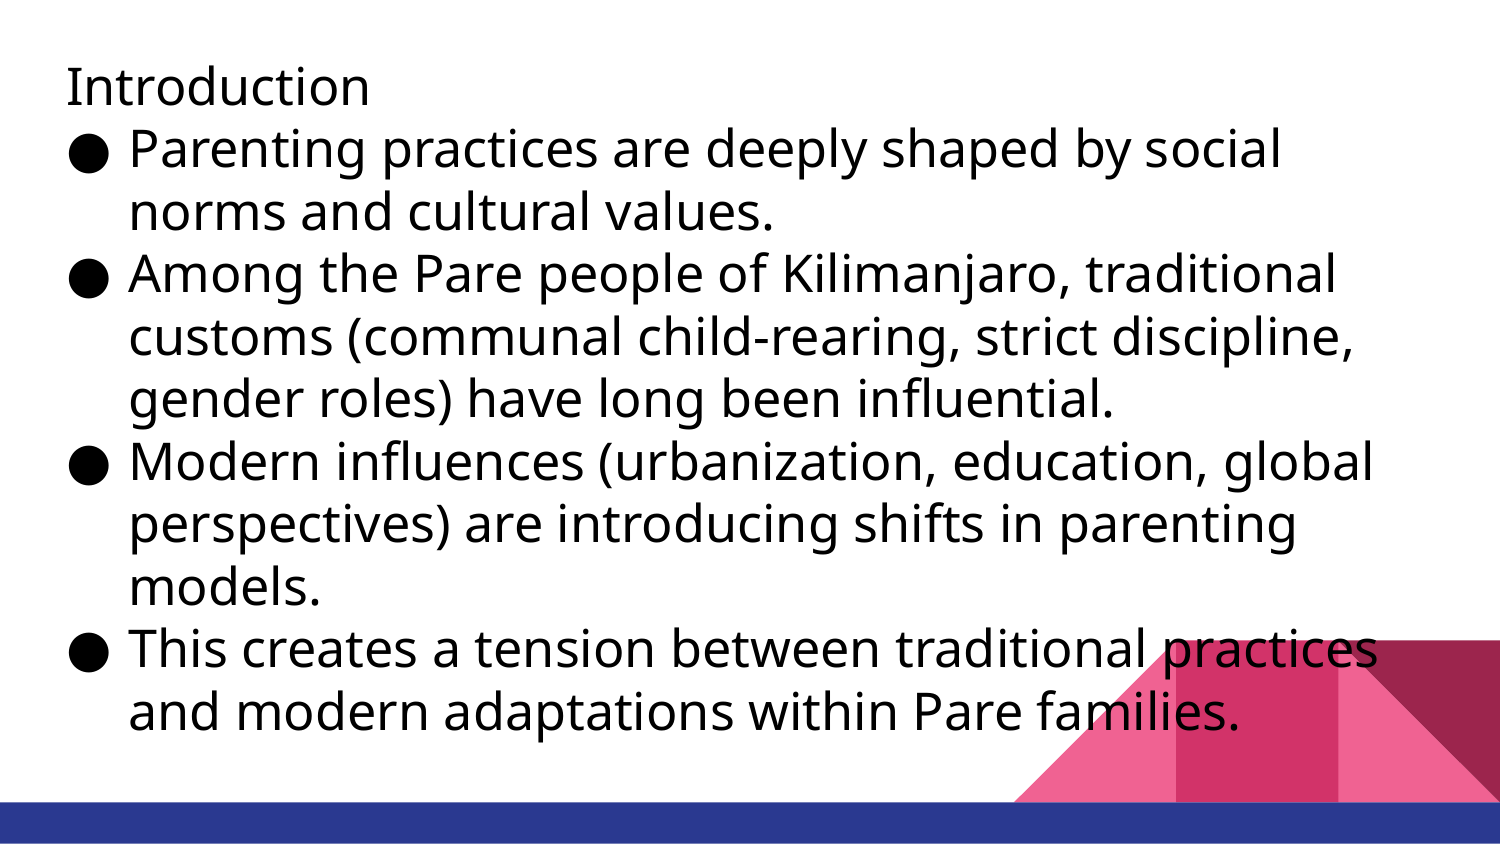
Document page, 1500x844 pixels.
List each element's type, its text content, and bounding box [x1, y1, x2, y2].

list Introduction Parenting practices are deeply shaped by social norms and cultural values. Among the Pare people of Kilimanjaro, traditional customs (communal child-rearing, strict discipline, gender roles) have long been influential. Modern influences (urbanization, education, global perspectives) are introducing shifts in parenting models. This creates a tension between traditional practices and modern adaptations within Pare families. [51, 38, 1449, 774]
